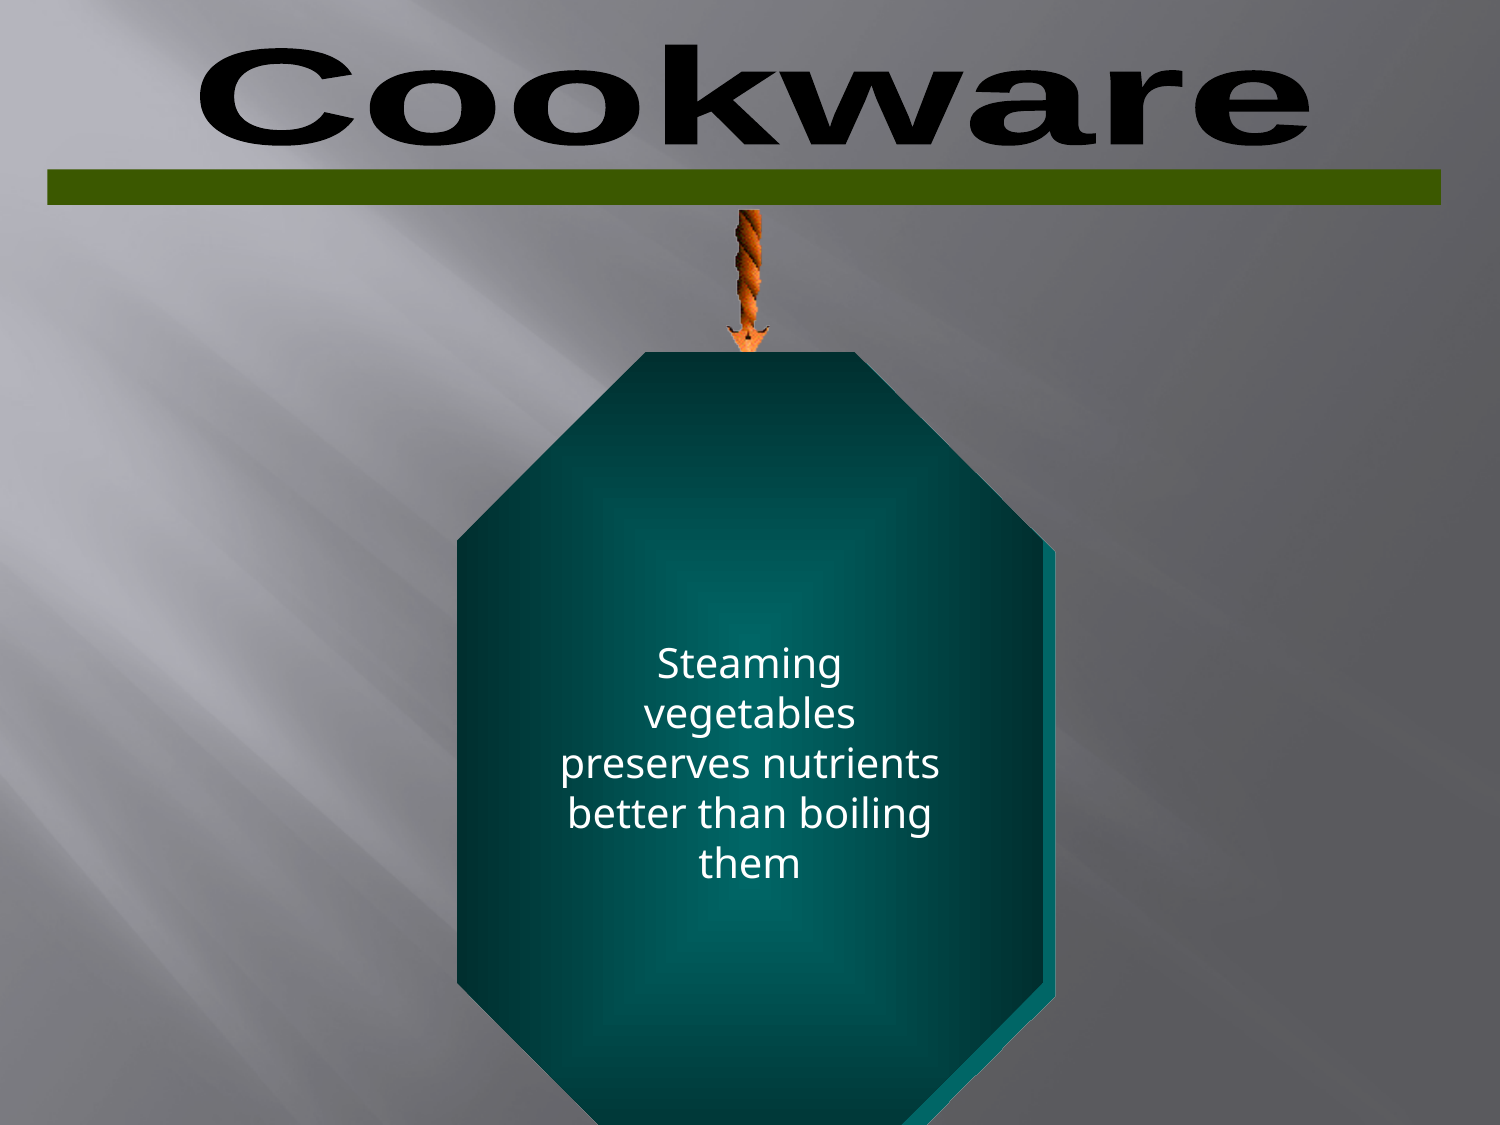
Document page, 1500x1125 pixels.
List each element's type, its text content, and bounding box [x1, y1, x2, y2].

text_box [47, 169, 1441, 205]
text_box Steaming vegetables preserves nutrients better than boiling them [456, 351, 1043, 1125]
picture [662, 200, 834, 351]
